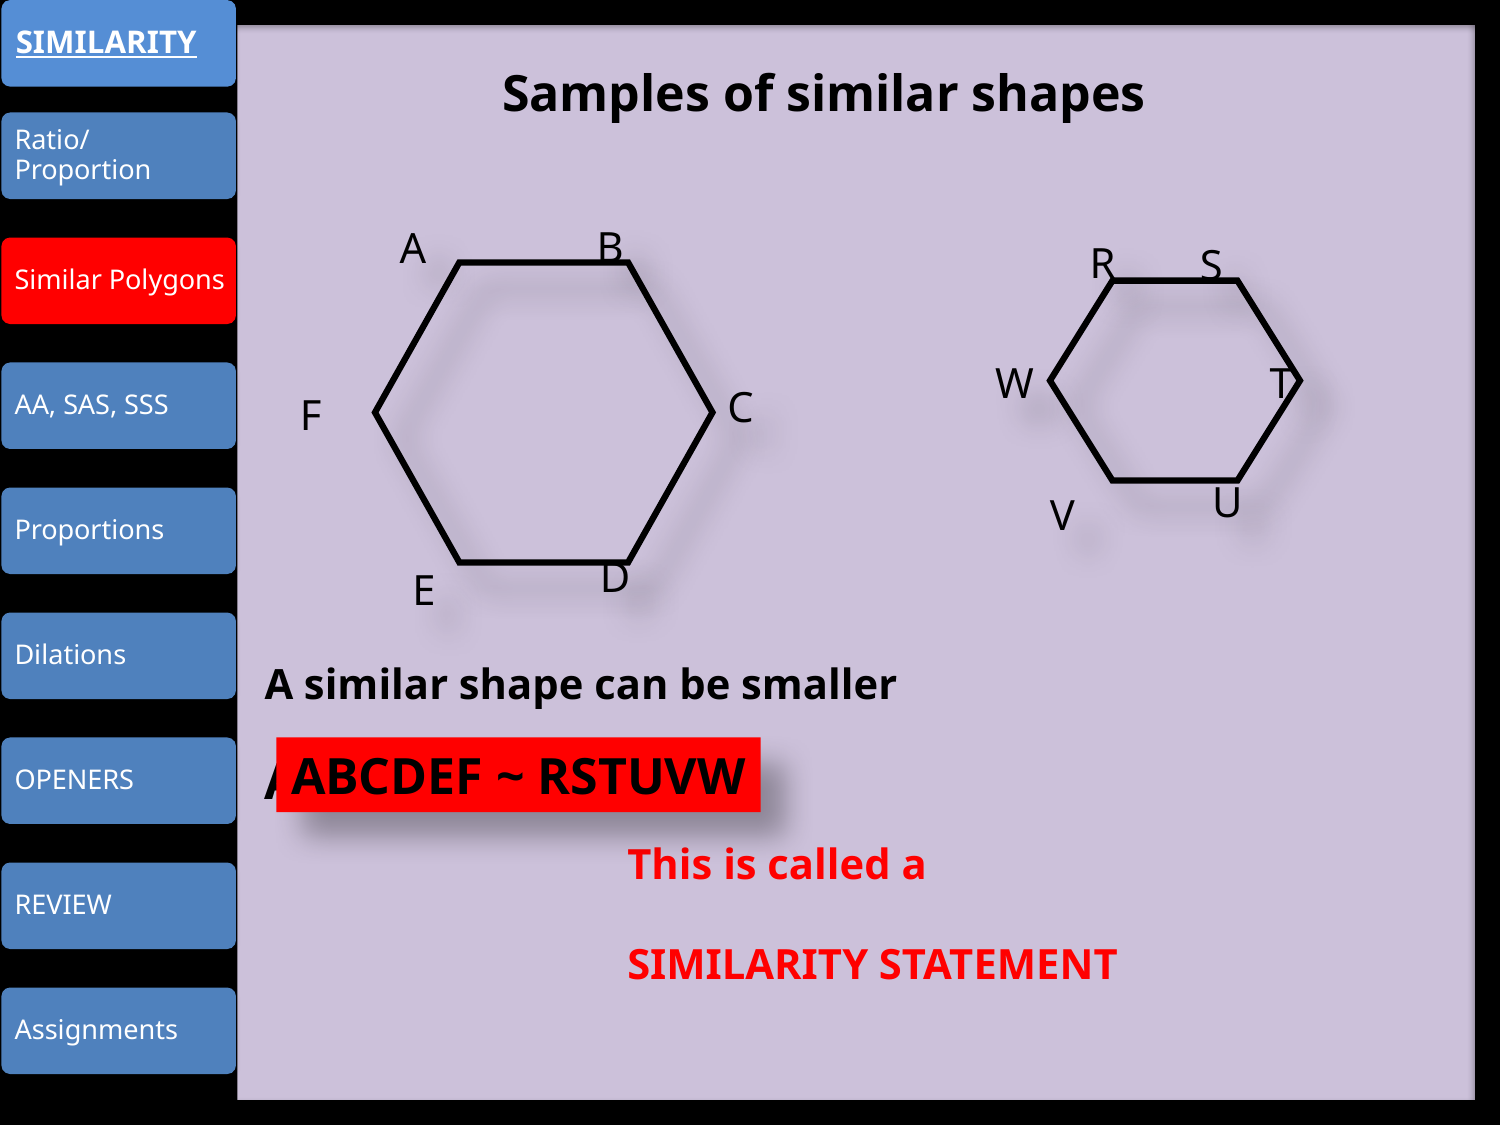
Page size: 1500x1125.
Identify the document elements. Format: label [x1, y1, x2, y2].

text_box [0, 0, 238, 1125]
text_box [238, 0, 1500, 1125]
